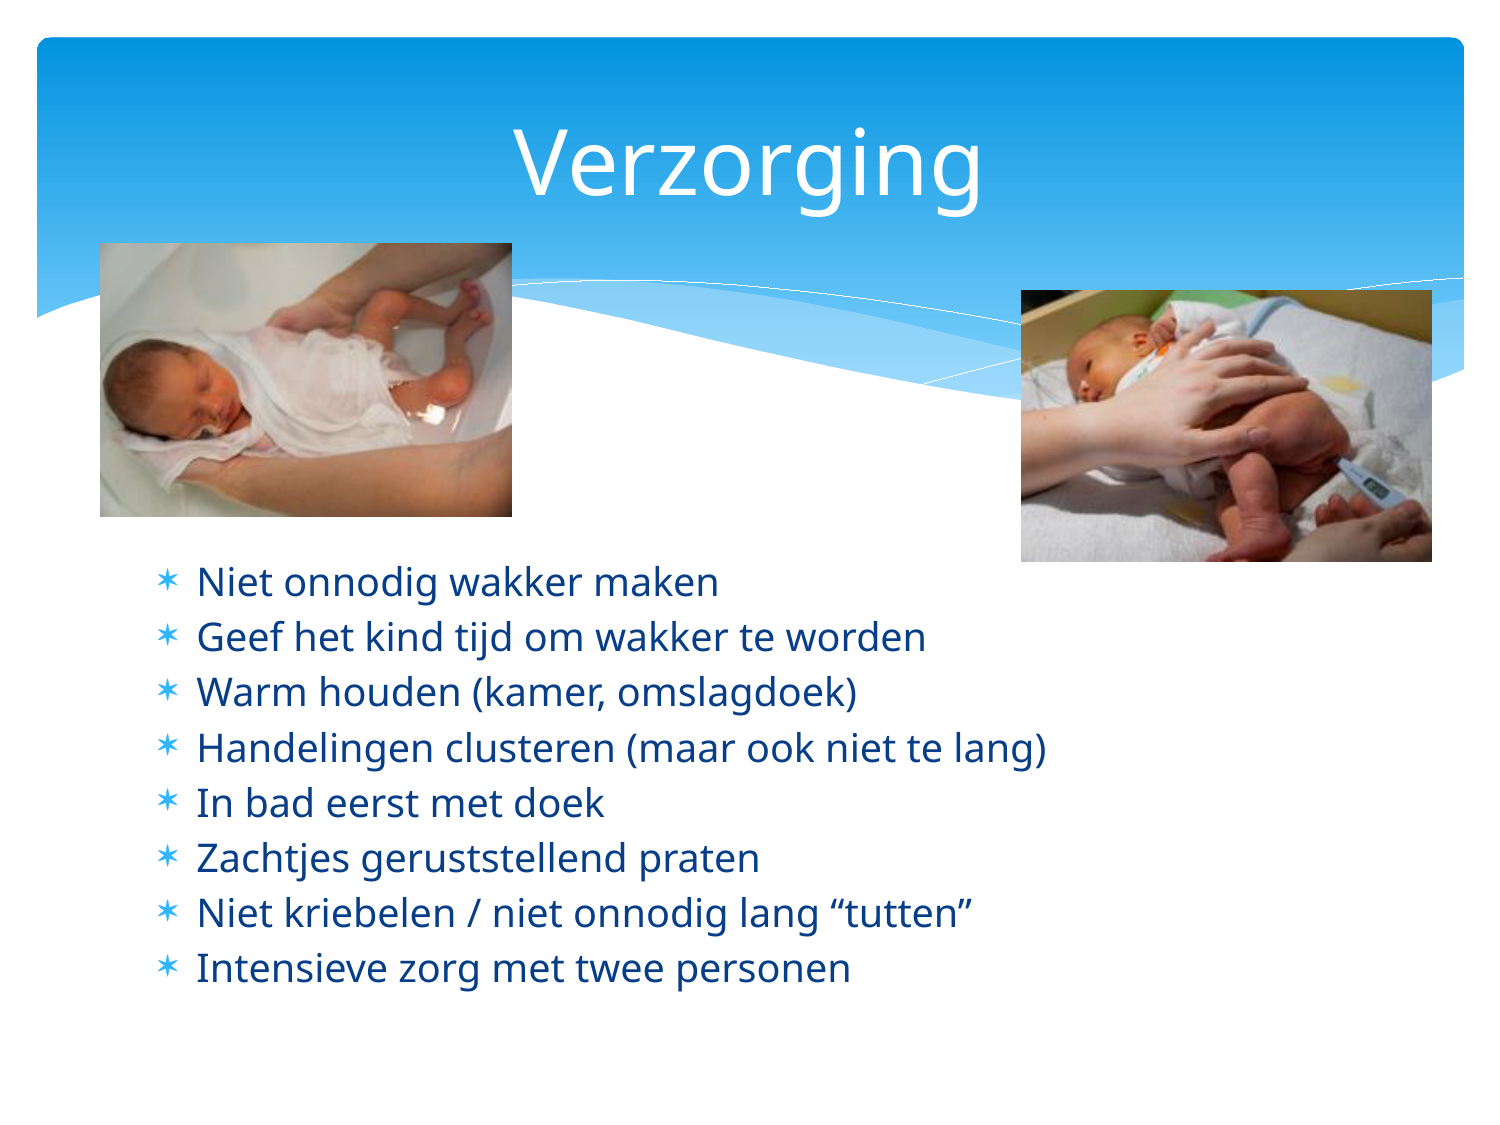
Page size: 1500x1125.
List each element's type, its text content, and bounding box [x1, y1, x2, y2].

list Niet onnodig wakker maken Geef het kind tijd om wakker te worden Warm houden (kamer, omslagdoek) Handelingen clusteren (maar ook niet te lang) In bad eerst met doek Zachtjes geruststellend praten Niet kriebelen / niet onnodig lang “tutten” Intensieve zorg met twee personen [143, 438, 1359, 1005]
title Verzorging [75, 55, 1425, 261]
picture [1021, 289, 1432, 563]
picture [100, 243, 512, 518]
